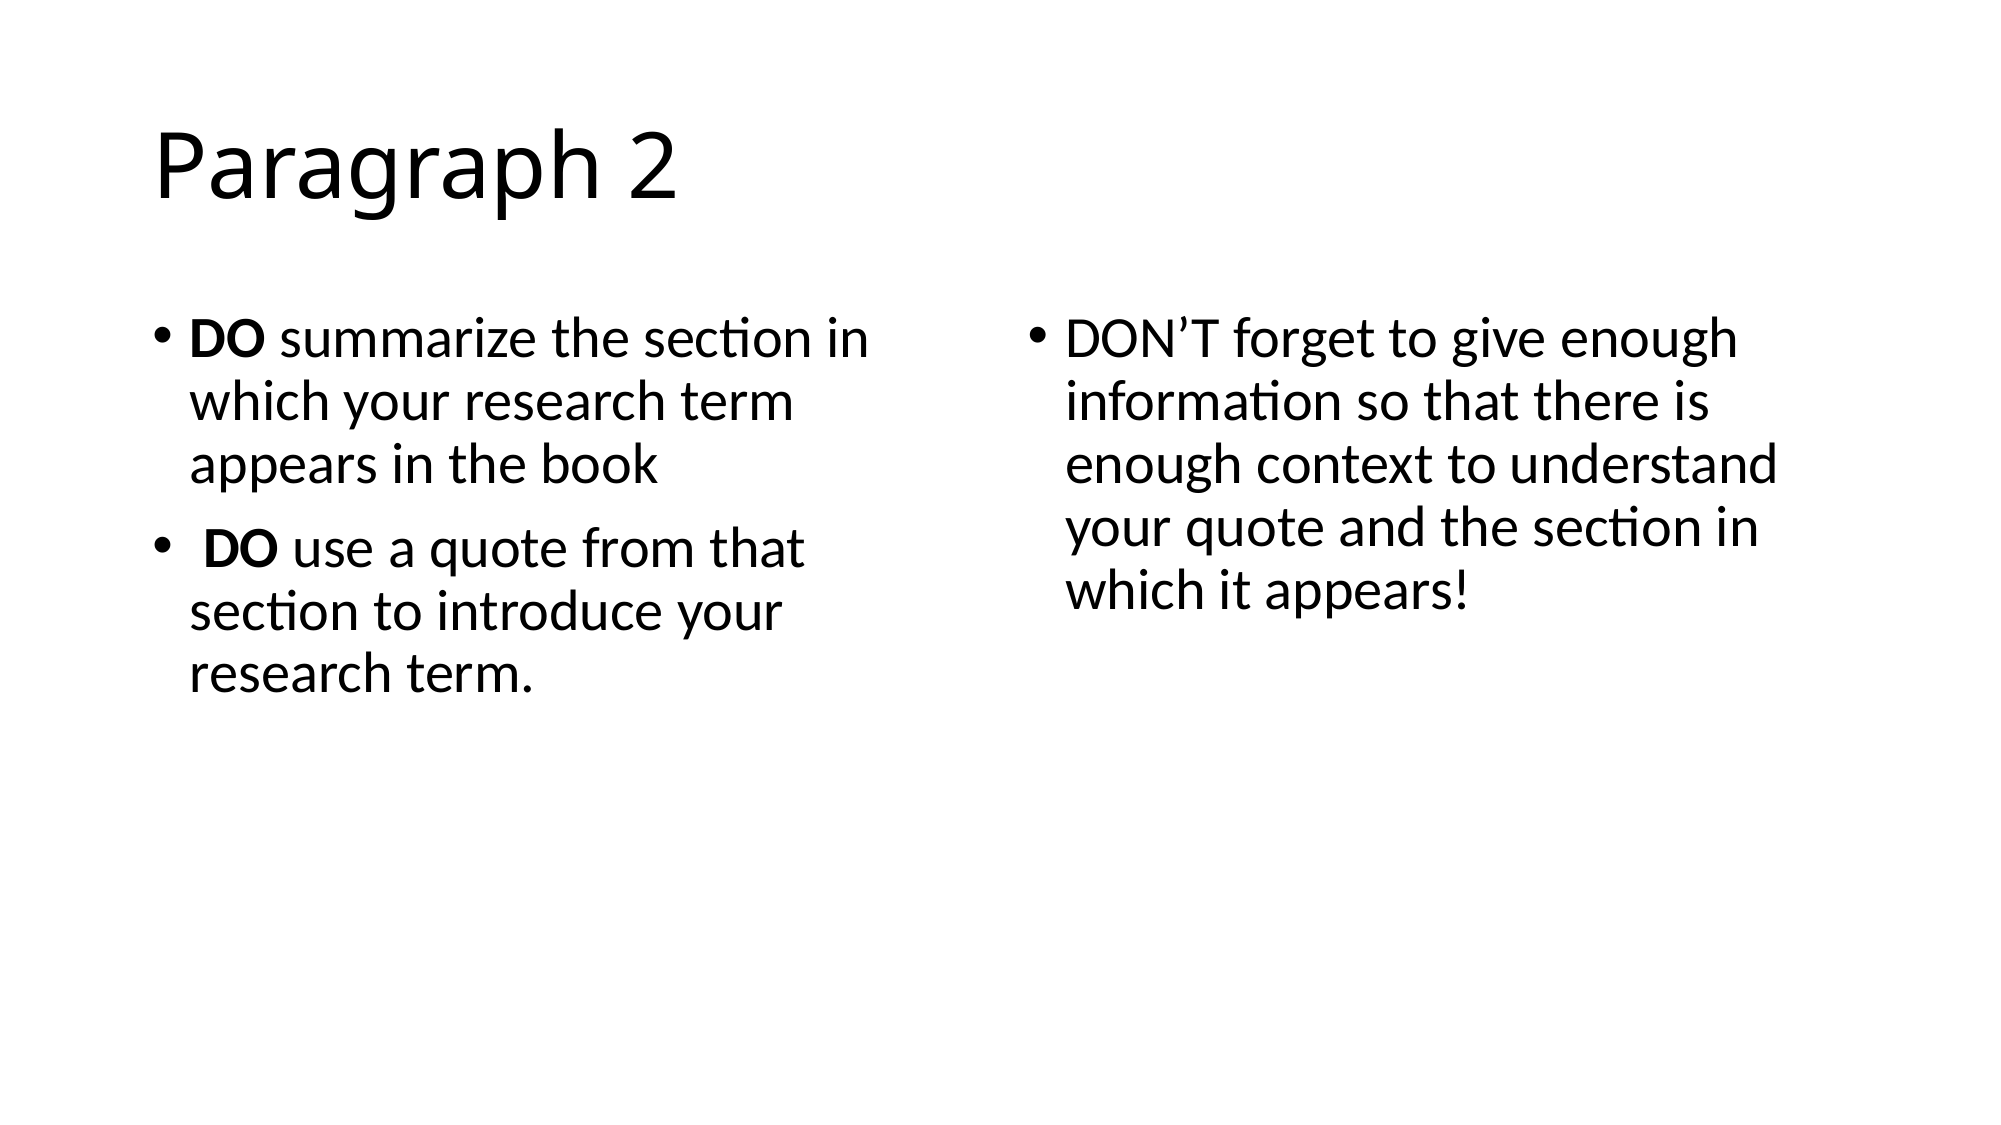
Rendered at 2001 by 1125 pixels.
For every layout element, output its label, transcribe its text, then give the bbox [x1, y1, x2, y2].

list DON’T forget to give enough information so that there is enough context to understand your quote and the section in which it appears! [1012, 299, 1863, 1014]
title Paragraph 2 [137, 59, 1863, 278]
list DO summarize the section in which your research term appears in the book DO use a quote from that section to introduce your research term. [137, 299, 988, 1014]
